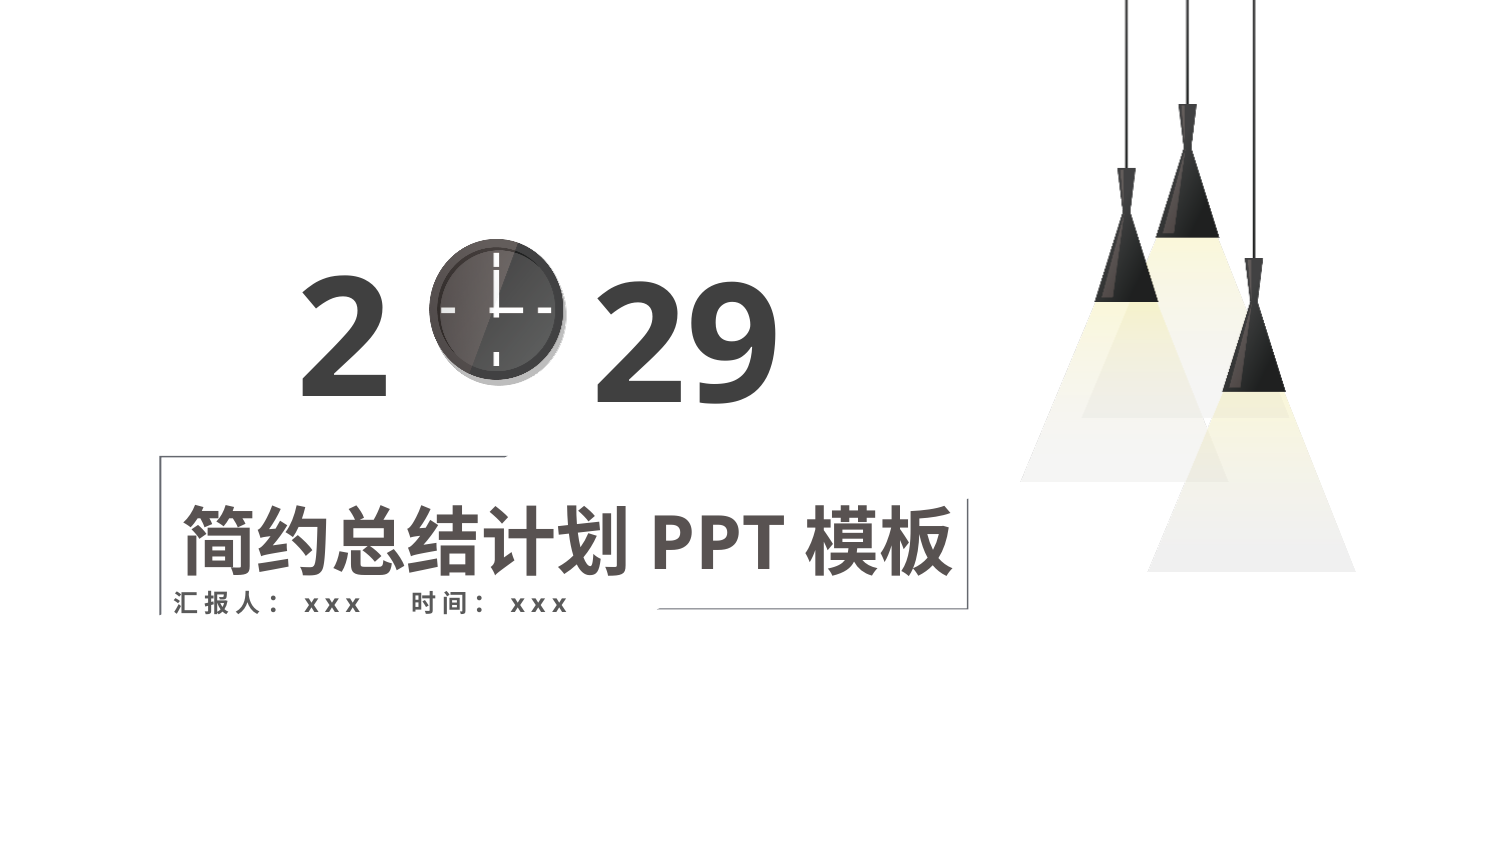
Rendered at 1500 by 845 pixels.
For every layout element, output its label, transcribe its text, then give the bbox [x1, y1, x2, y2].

text_box [654, 496, 971, 612]
text_box 2 [281, 182, 408, 438]
picture [1015, 0, 1365, 594]
picture [417, 226, 572, 399]
text_box 汇报人：xxx 时间：xxx [158, 574, 582, 626]
text_box [157, 453, 510, 617]
text_box 29 [576, 188, 798, 443]
text_box 简约总结计划PPT模板 [166, 468, 970, 592]
